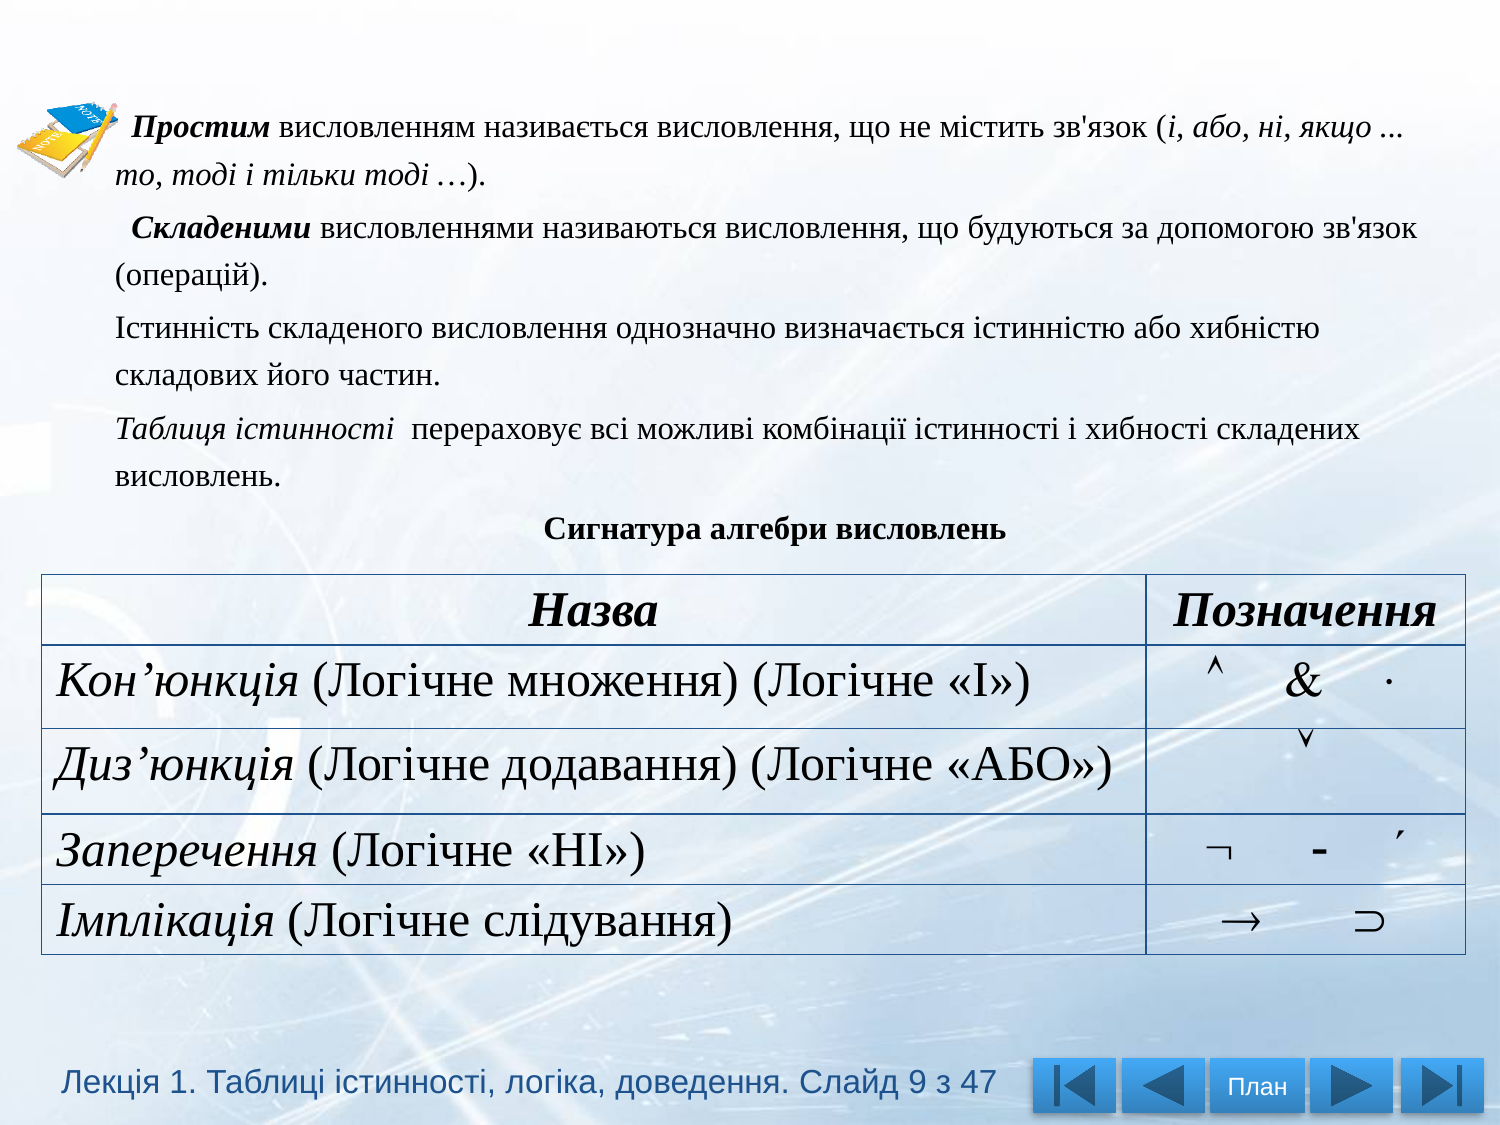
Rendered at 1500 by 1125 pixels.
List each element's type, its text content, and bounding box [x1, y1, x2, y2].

list Простим висловленням називається висловлення, що не містить зв'язок (і, або, ні, якщо ... то, тоді і тільки тоді …). Складеними висловленнями називаються висловлення, що будуються за допомогою зв'язок (операцій). Істинність складеного висловлення однозначно визначається істинністю або хибністю складових його частин. Таблиця істинності перераховує всі можливі комбінації істинності і хибності складених висловлень. Сигнатура алгебри висловлень [99, 90, 1450, 563]
table_cell    [1147, 646, 1465, 728]
picture [0, 0, 1500, 1125]
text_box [1033, 1058, 1484, 1114]
table_cell Імплікація (Логічне слідування) [42, 885, 1145, 954]
table_cell    [1147, 815, 1465, 884]
table_cell Заперечення (Логічне «НІ») [42, 815, 1145, 884]
text_box Лекція 1. Таблиці істинності, логіка, доведення. Слайд 9 з 47 [46, 1052, 1014, 1107]
table_header Назва [42, 575, 1145, 644]
table_cell  [1147, 729, 1465, 813]
table_cell Диз’юнкція (Логічне додавання) (Логічне «АБО») [42, 729, 1145, 813]
table_cell   [1147, 885, 1465, 954]
table_header Позначення [1147, 575, 1465, 644]
table_cell Кон’юнкція (Логічне множення) (Логічне «І») [42, 646, 1145, 728]
